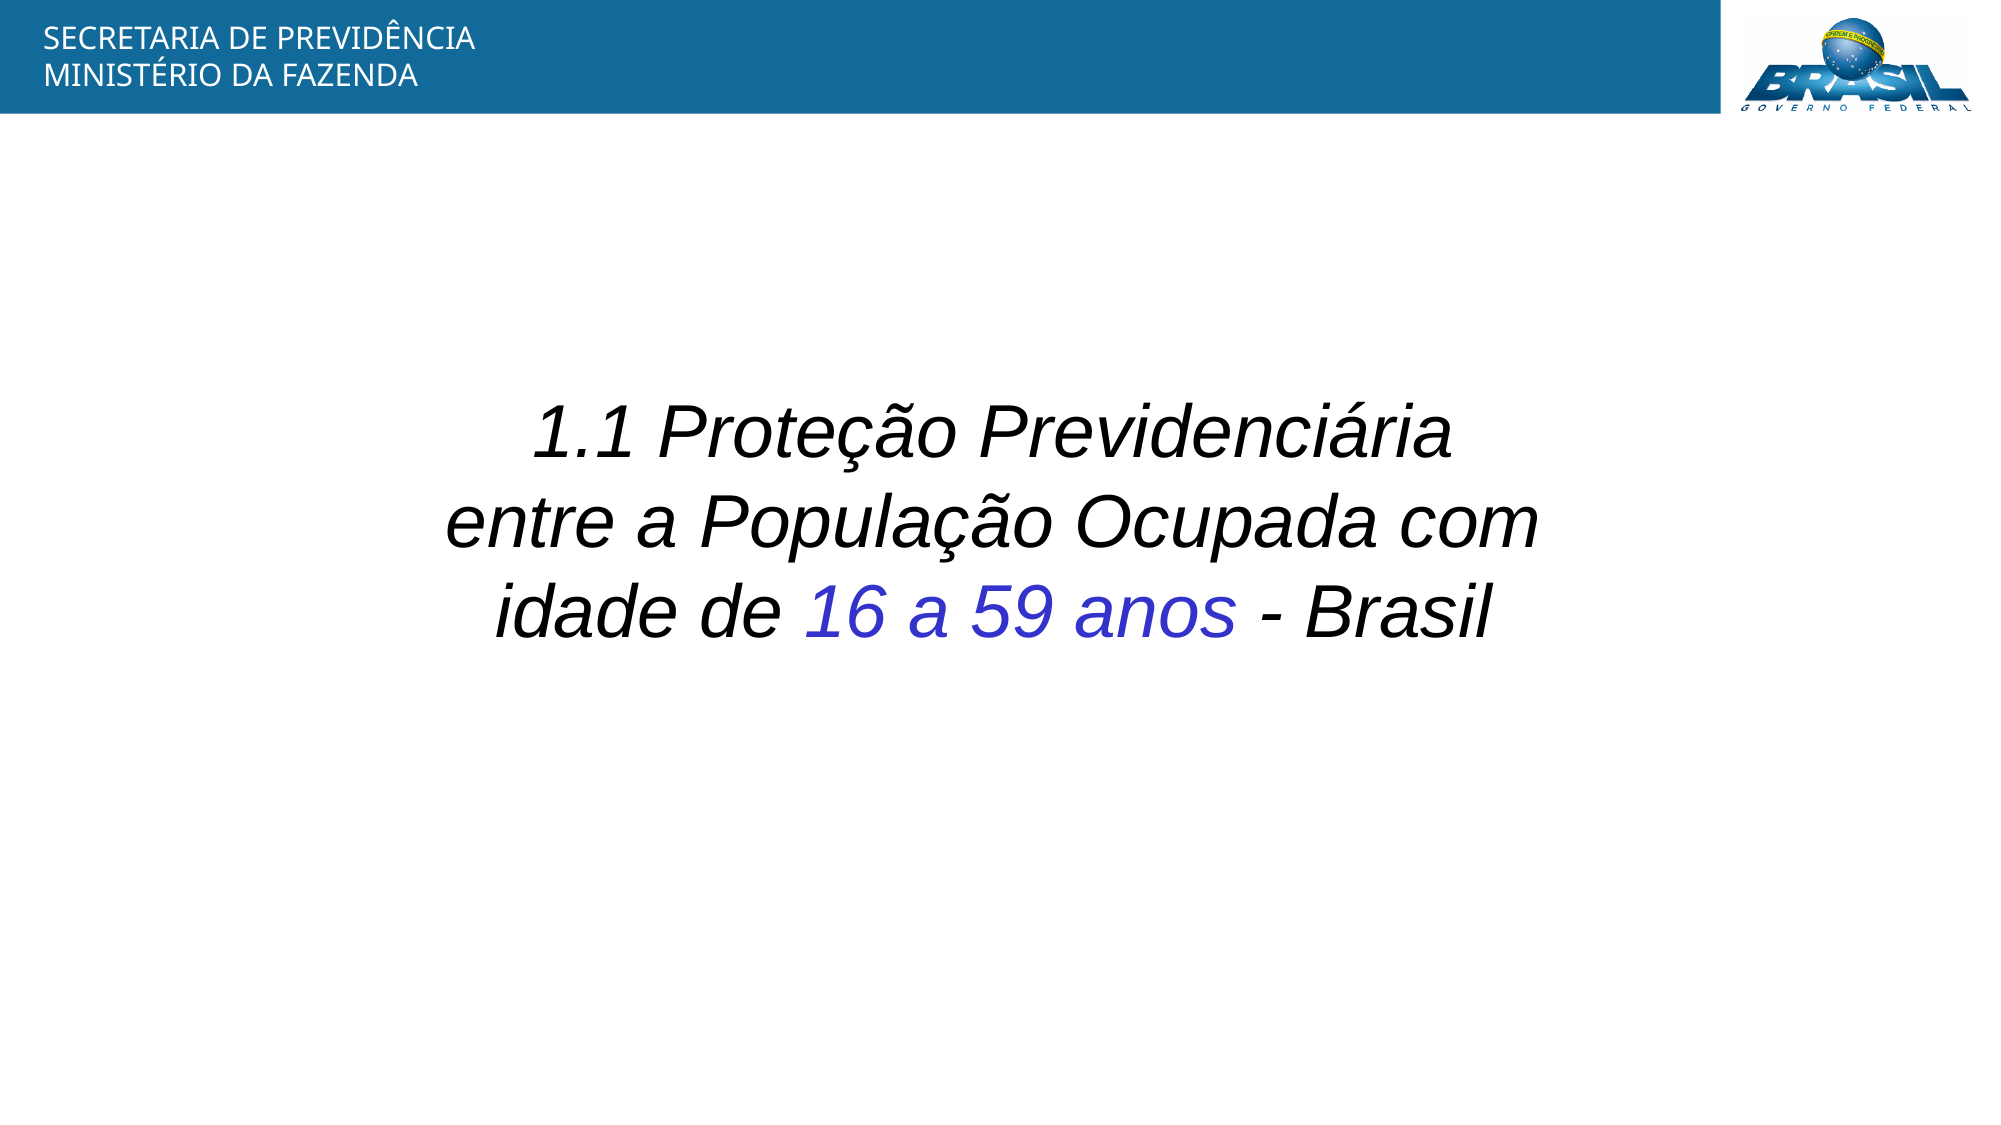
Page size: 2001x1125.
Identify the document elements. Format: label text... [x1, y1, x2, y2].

text_box 1.1 Proteção Previdenciária entre a População Ocupada com idade de 16 a 59 anos - Brasil [424, 375, 1563, 500]
picture [1741, 18, 1972, 111]
